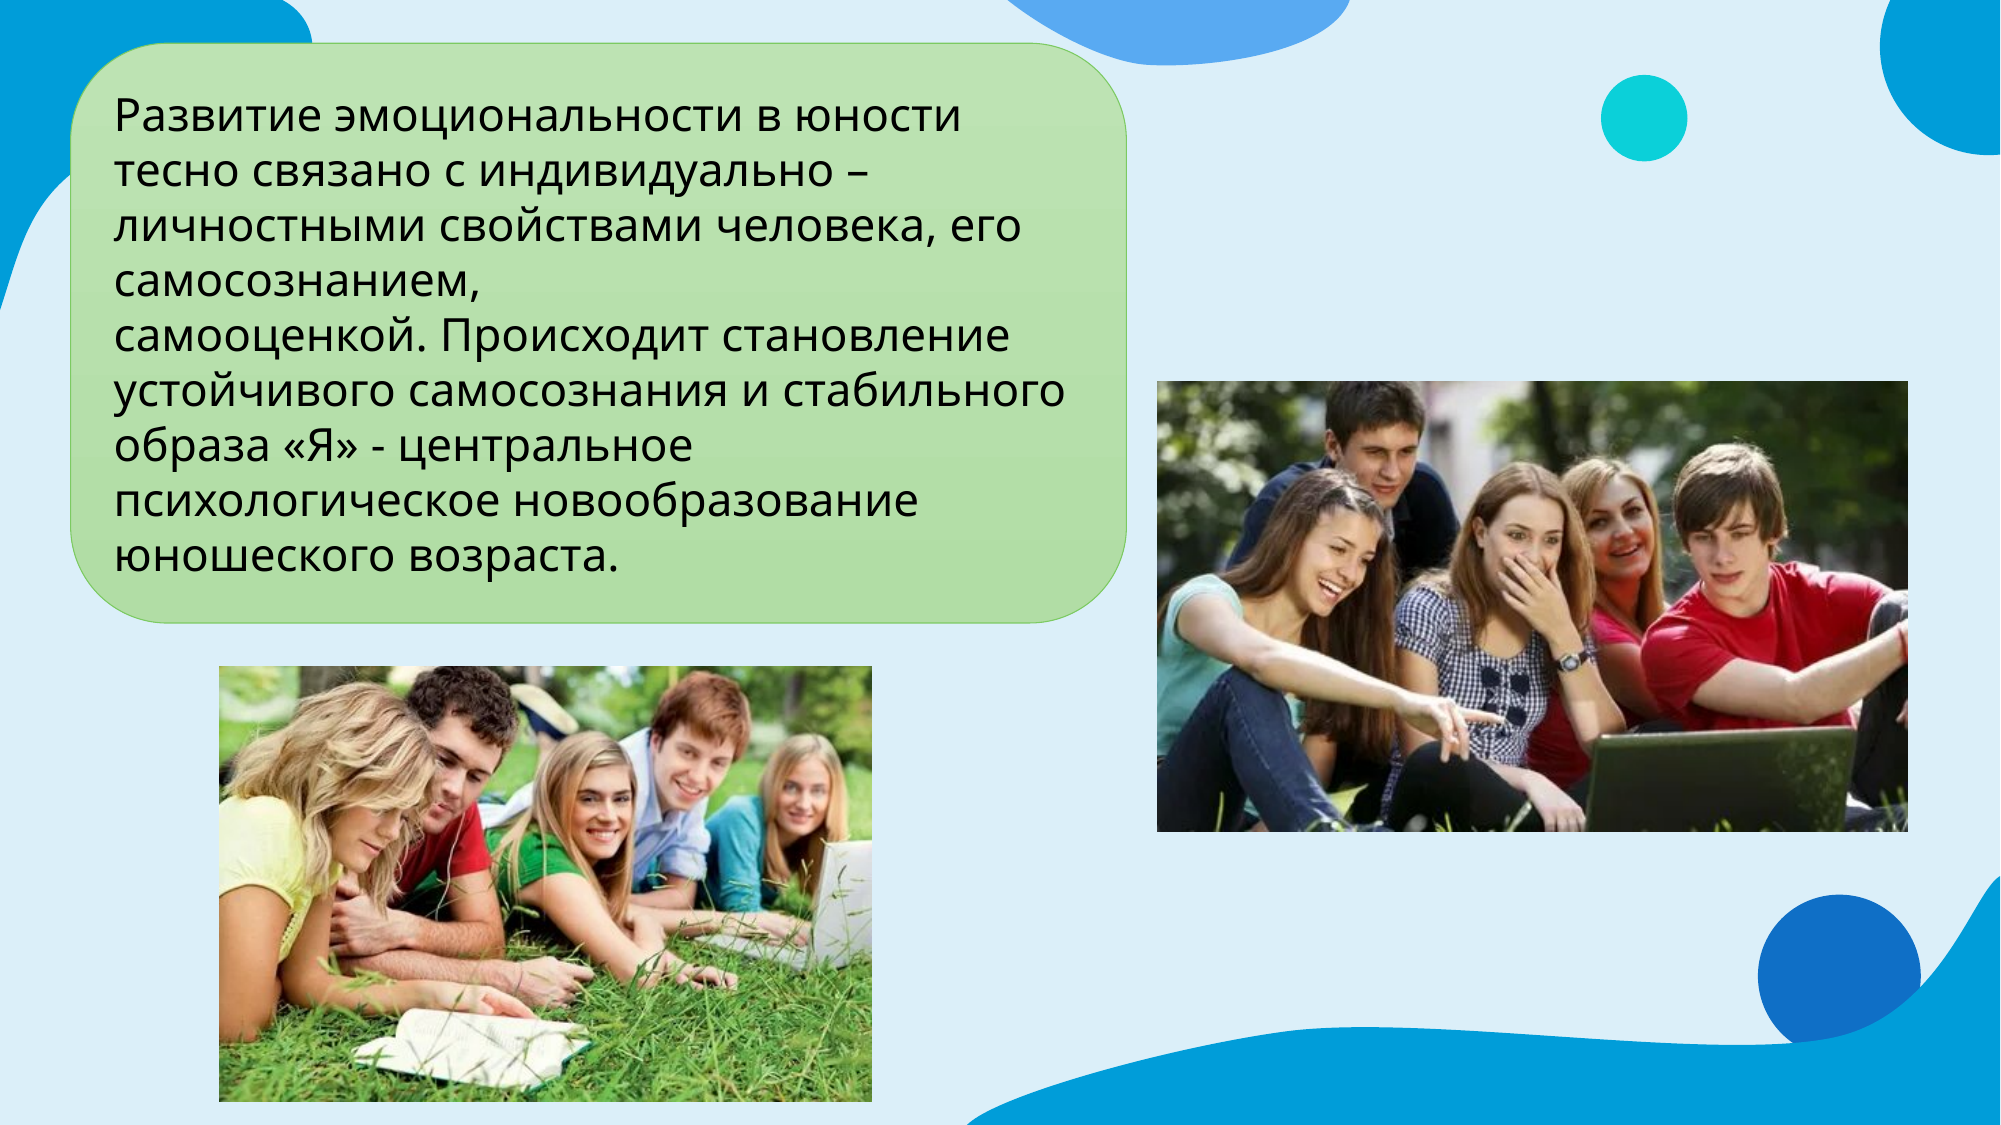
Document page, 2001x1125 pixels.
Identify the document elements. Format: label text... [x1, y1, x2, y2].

picture [219, 666, 872, 1102]
text_box Развитие эмоциональности в юности тесно связано с индивидуально – личностными свойствами человека, его самосознанием, самооценкой. Происходит становление устойчивого самосознания и стабильного образа «Я» - центральное психологическое новообразование юношеского возраста. [70, 42, 1127, 624]
picture [1157, 381, 1908, 832]
